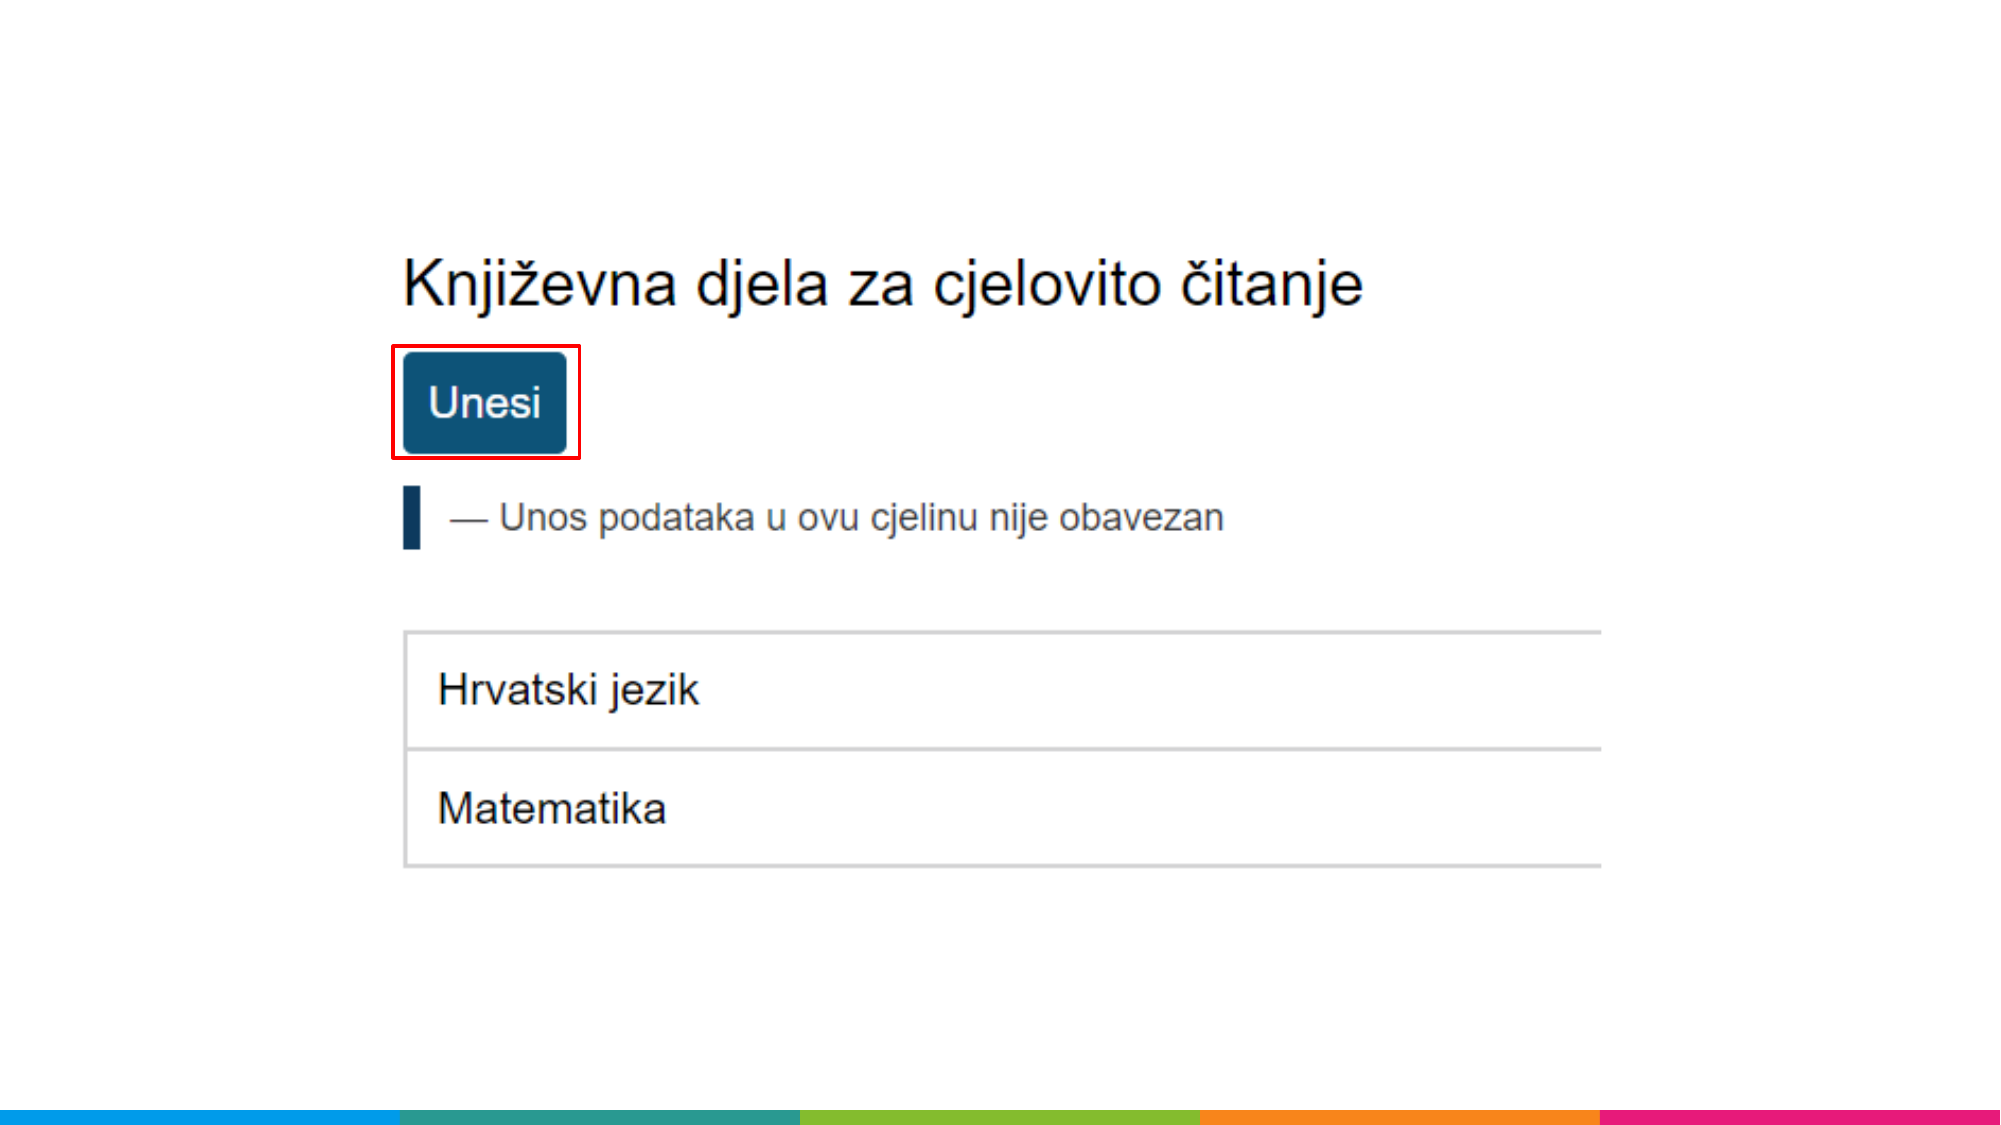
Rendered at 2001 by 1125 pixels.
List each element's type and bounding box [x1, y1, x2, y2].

picture [372, 223, 1602, 906]
